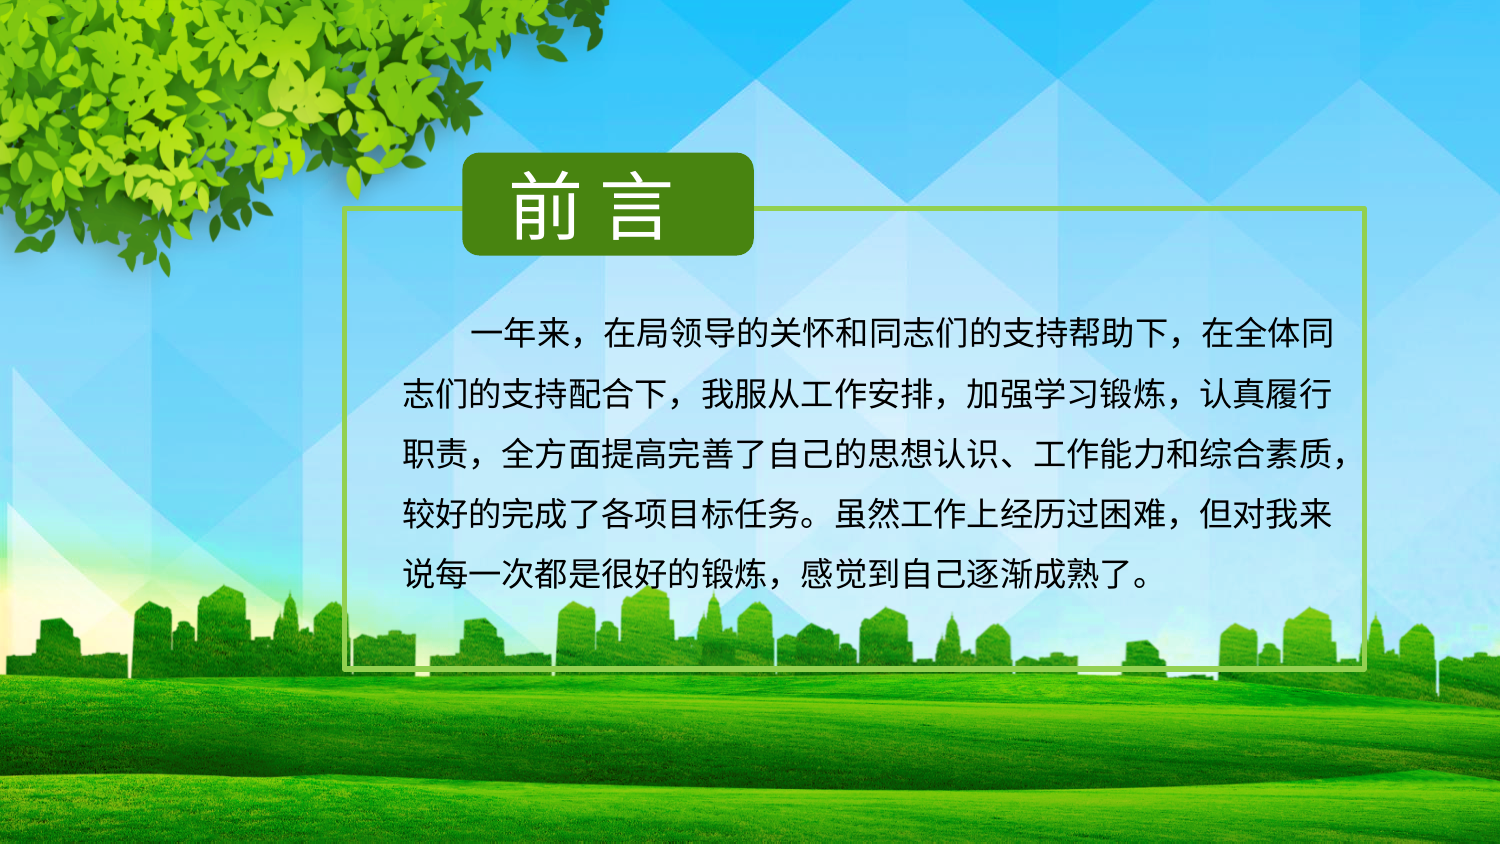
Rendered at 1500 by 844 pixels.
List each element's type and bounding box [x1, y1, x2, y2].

text_box [0, 0, 1500, 844]
text_box [462, 152, 754, 279]
